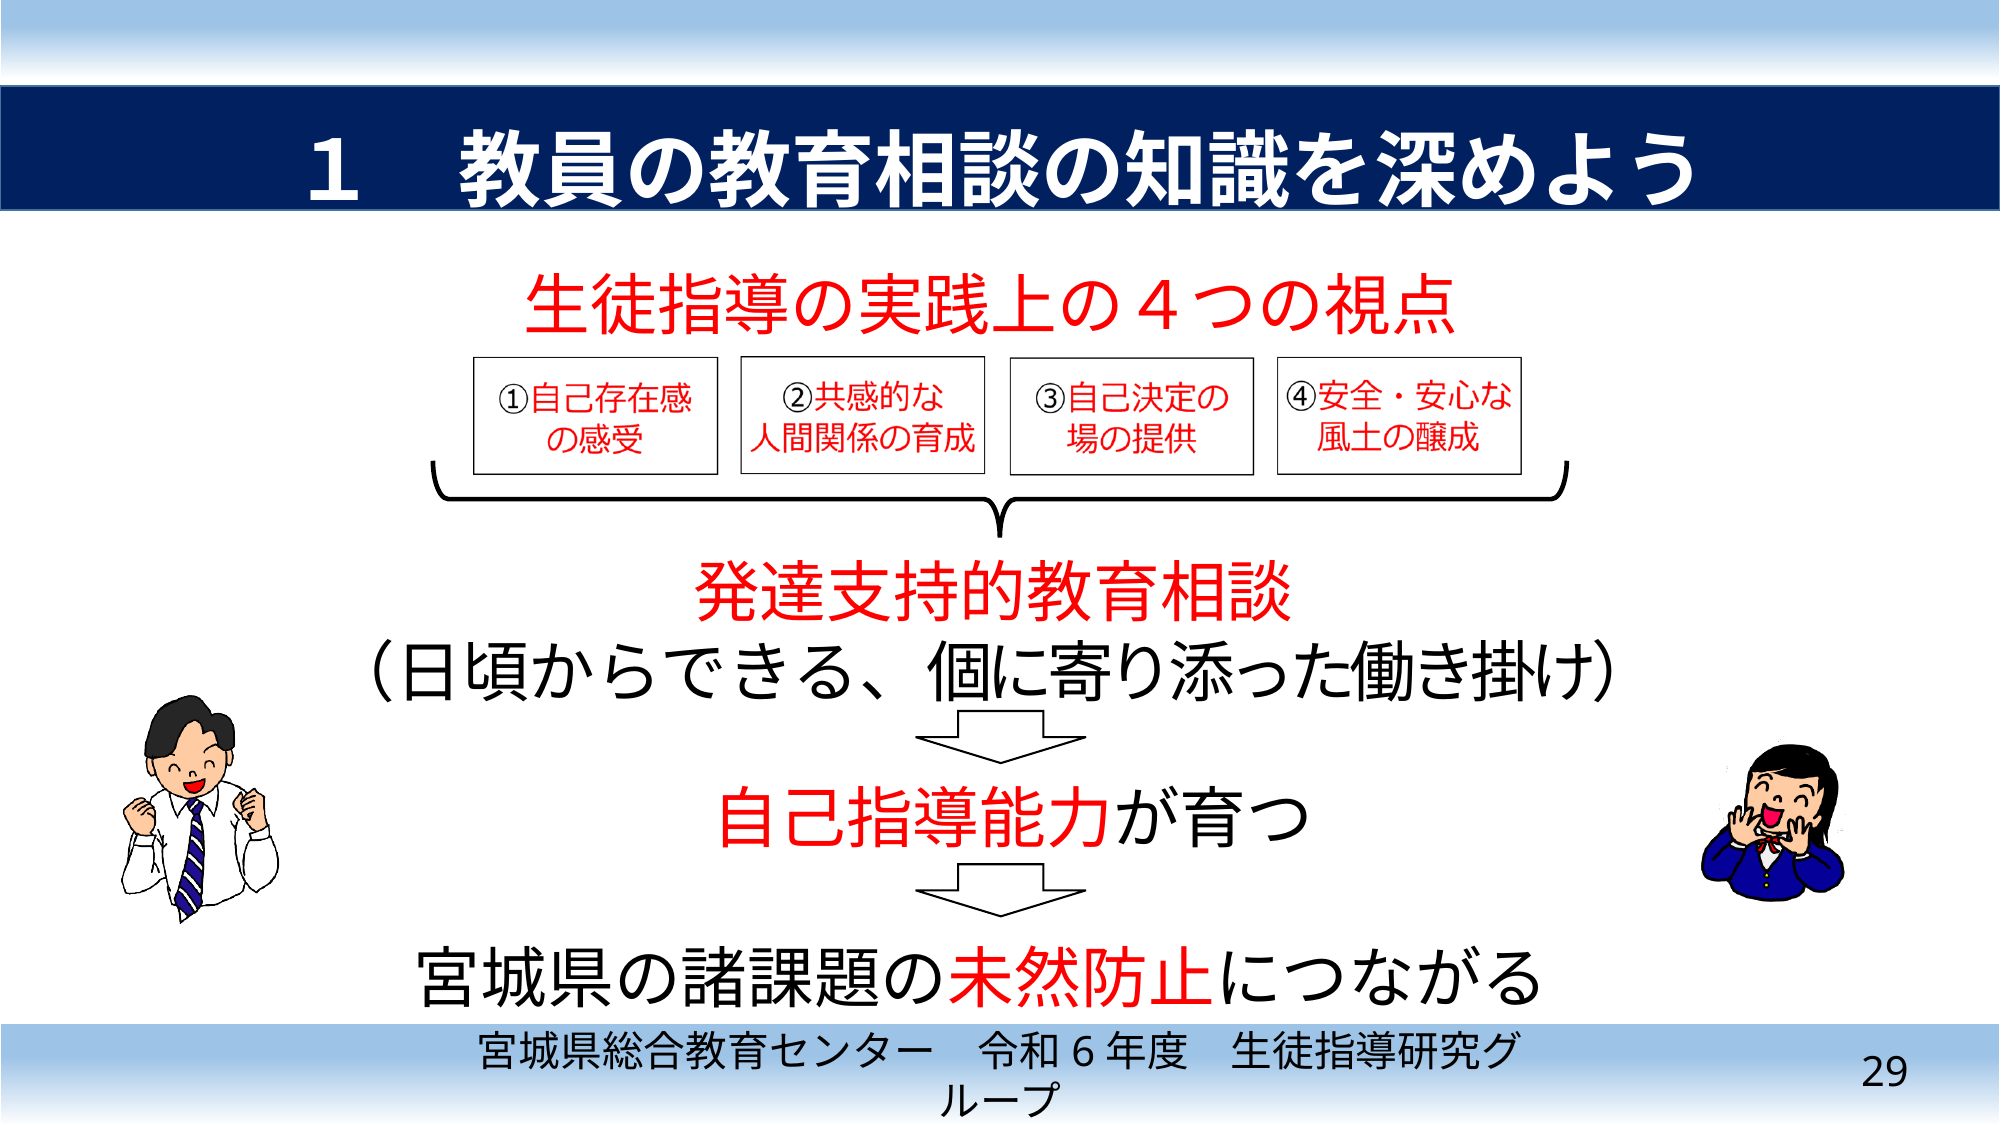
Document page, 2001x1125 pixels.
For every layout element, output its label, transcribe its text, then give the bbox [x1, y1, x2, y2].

text_box 生徒指導の実践上の４つの視点 [508, 255, 1492, 351]
text_box [432, 460, 1568, 538]
text_box [915, 863, 1087, 918]
text_box [0, 85, 220, 211]
picture [473, 356, 1532, 485]
text_box 発達支持的教育相談 （日頃からできる、個に寄り添った働き掛け） [130, 542, 1857, 718]
text_box 宮城県の諸課題の未然防止につながる [399, 928, 1601, 1024]
text_box 宮城県総合教育センター 令和6年度 生徒指導研究グループ [428, 1045, 1572, 1105]
text_box 自己指導能力が育つ [697, 768, 1355, 863]
text_box １ 教員の教育相談の知識を深めよう [220, 59, 1780, 224]
picture [97, 687, 313, 925]
text_box [915, 718, 1087, 765]
slide_number 28 [1811, 1043, 1925, 1104]
text_box [1780, 85, 2000, 211]
picture [1689, 727, 1860, 925]
